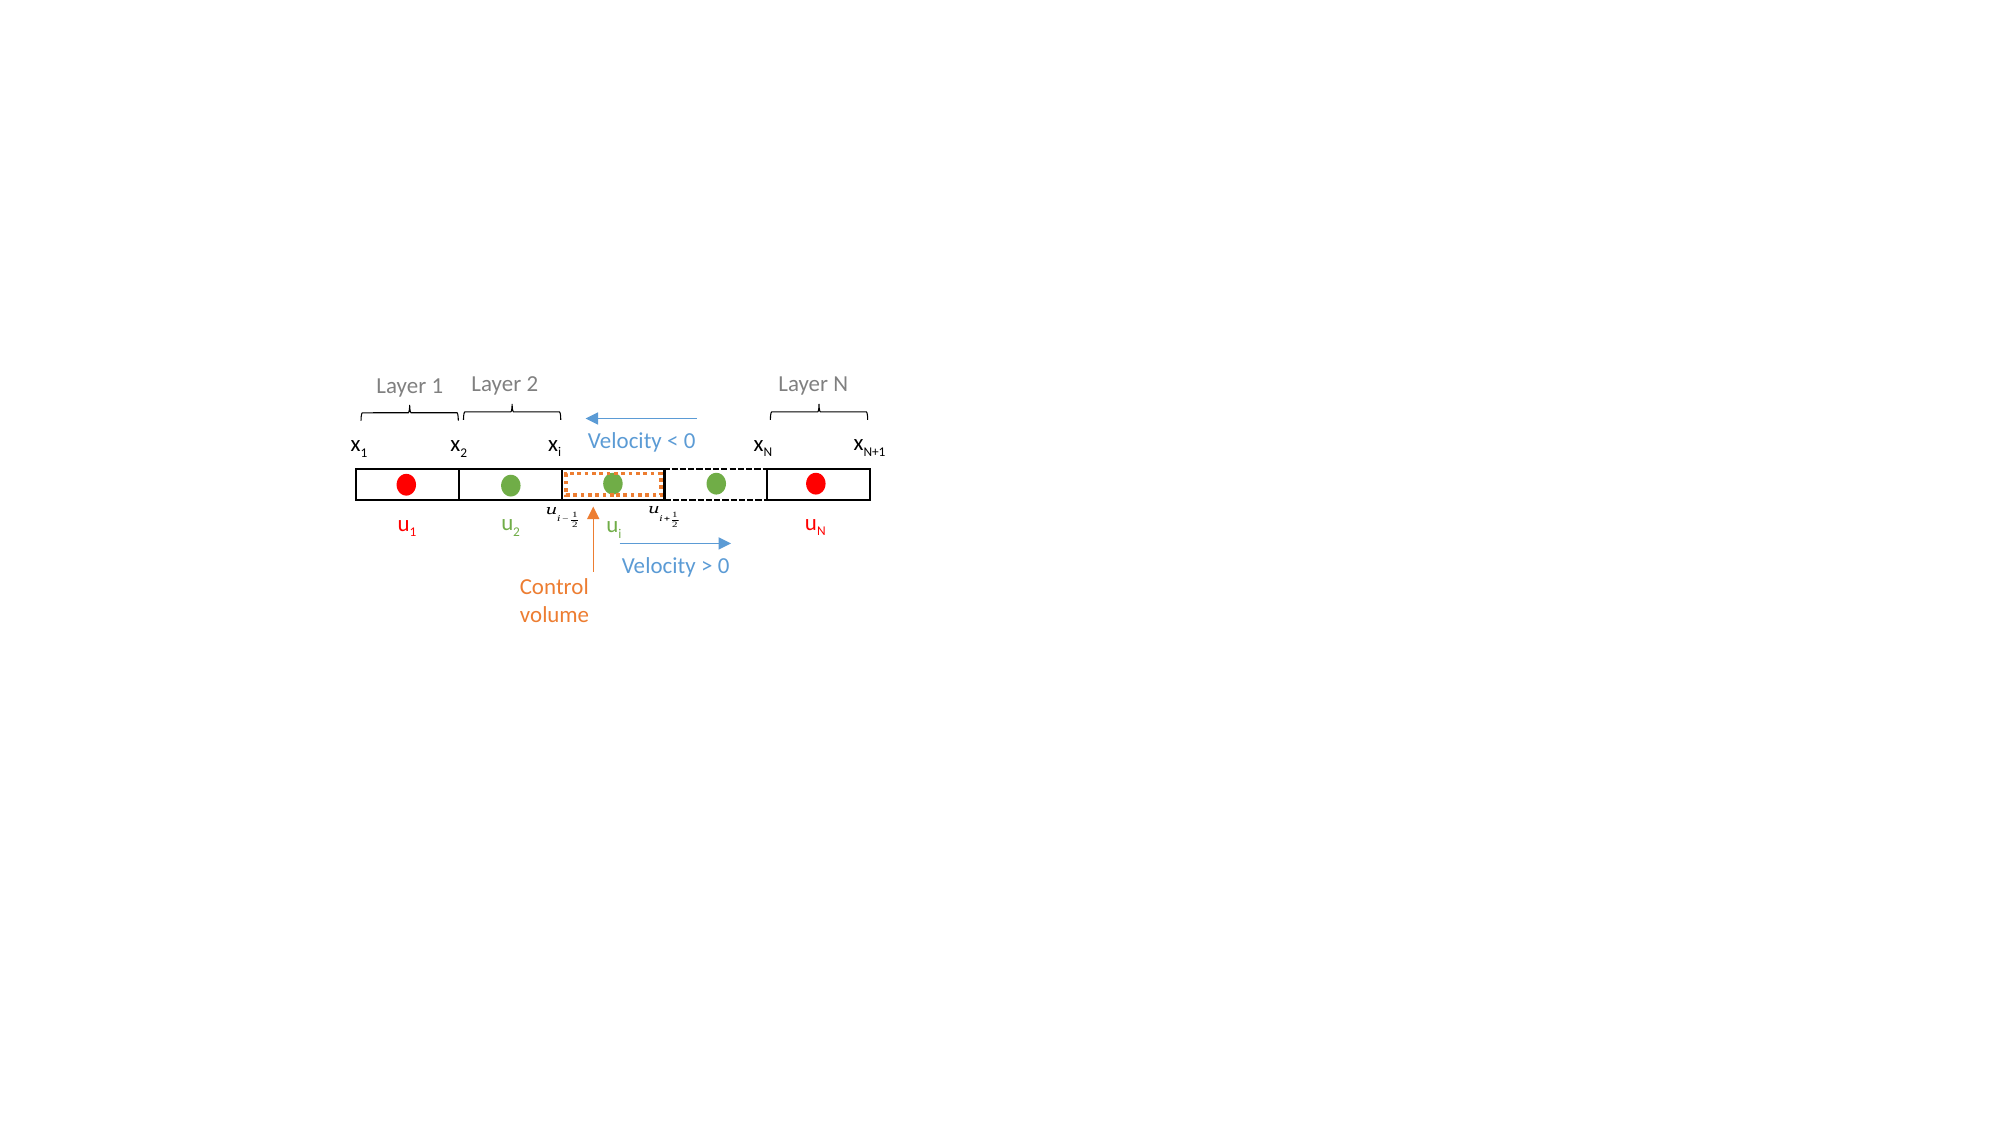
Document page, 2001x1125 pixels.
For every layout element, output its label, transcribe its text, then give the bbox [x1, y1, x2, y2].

text_box [561, 468, 666, 499]
text_box [462, 404, 562, 420]
text_box Velocity > 0 [607, 546, 754, 586]
text_box [500, 473, 522, 498]
text_box [360, 406, 459, 420]
text_box [458, 468, 561, 499]
text_box [769, 404, 869, 420]
text_box [565, 473, 662, 496]
text_box Layer 2 [456, 361, 565, 404]
text_box [395, 472, 418, 497]
text_box [705, 471, 728, 496]
text_box Layer N [763, 361, 872, 404]
text_box [355, 468, 458, 501]
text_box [335, 420, 911, 465]
text_box Control volume [504, 564, 613, 635]
text_box [766, 468, 871, 501]
text_box [805, 471, 827, 496]
text_box Layer 1 [361, 363, 470, 406]
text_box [382, 499, 863, 546]
